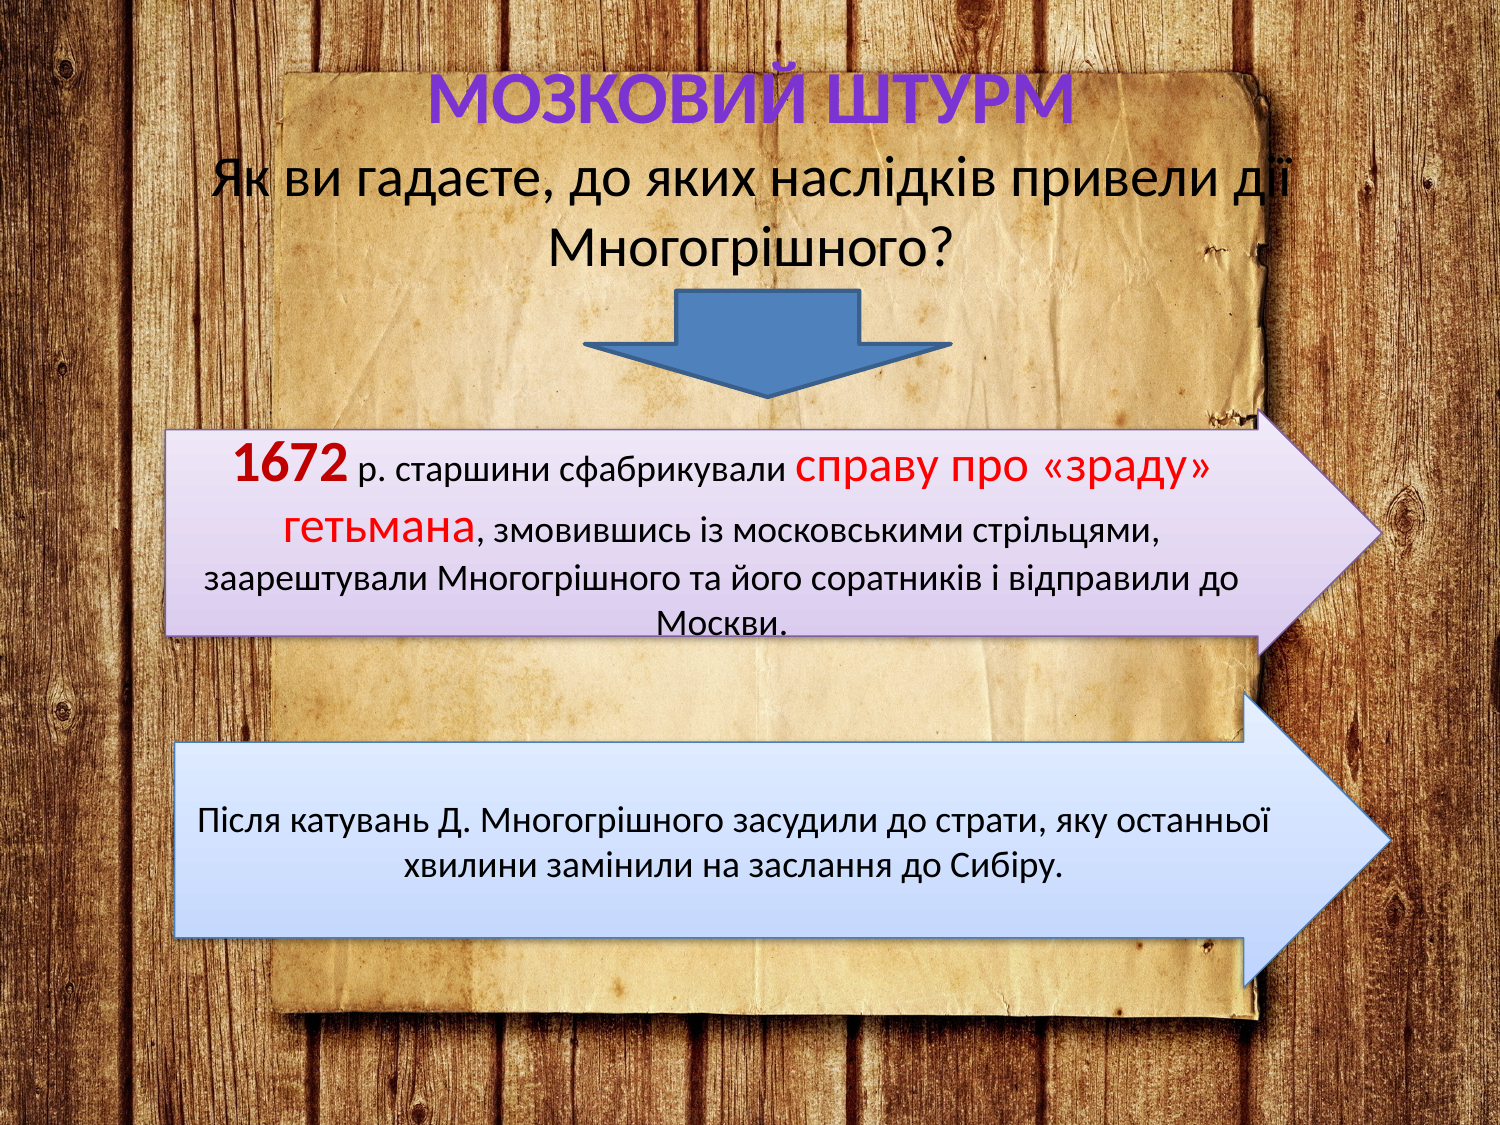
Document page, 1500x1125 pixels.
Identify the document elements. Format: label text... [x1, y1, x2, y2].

text_box Після катувань Д. Многогрішного засудили до страти, яку останньої хвилини замінили на заслання до Сибіру. [173, 691, 1392, 989]
text_box [582, 288, 953, 400]
picture [0, 0, 1500, 1125]
title Мозковий штурм Як ви гадаєте, до яких наслідків привели дії Многогрішного? [76, 90, 1427, 327]
text_box 1672 р. старшини сфабрикували справу про «зраду» гетьмана, змовившись із московськими стрільцями, заарештували Многогрішного та його соратників і відправили до Москви. [164, 408, 1383, 658]
